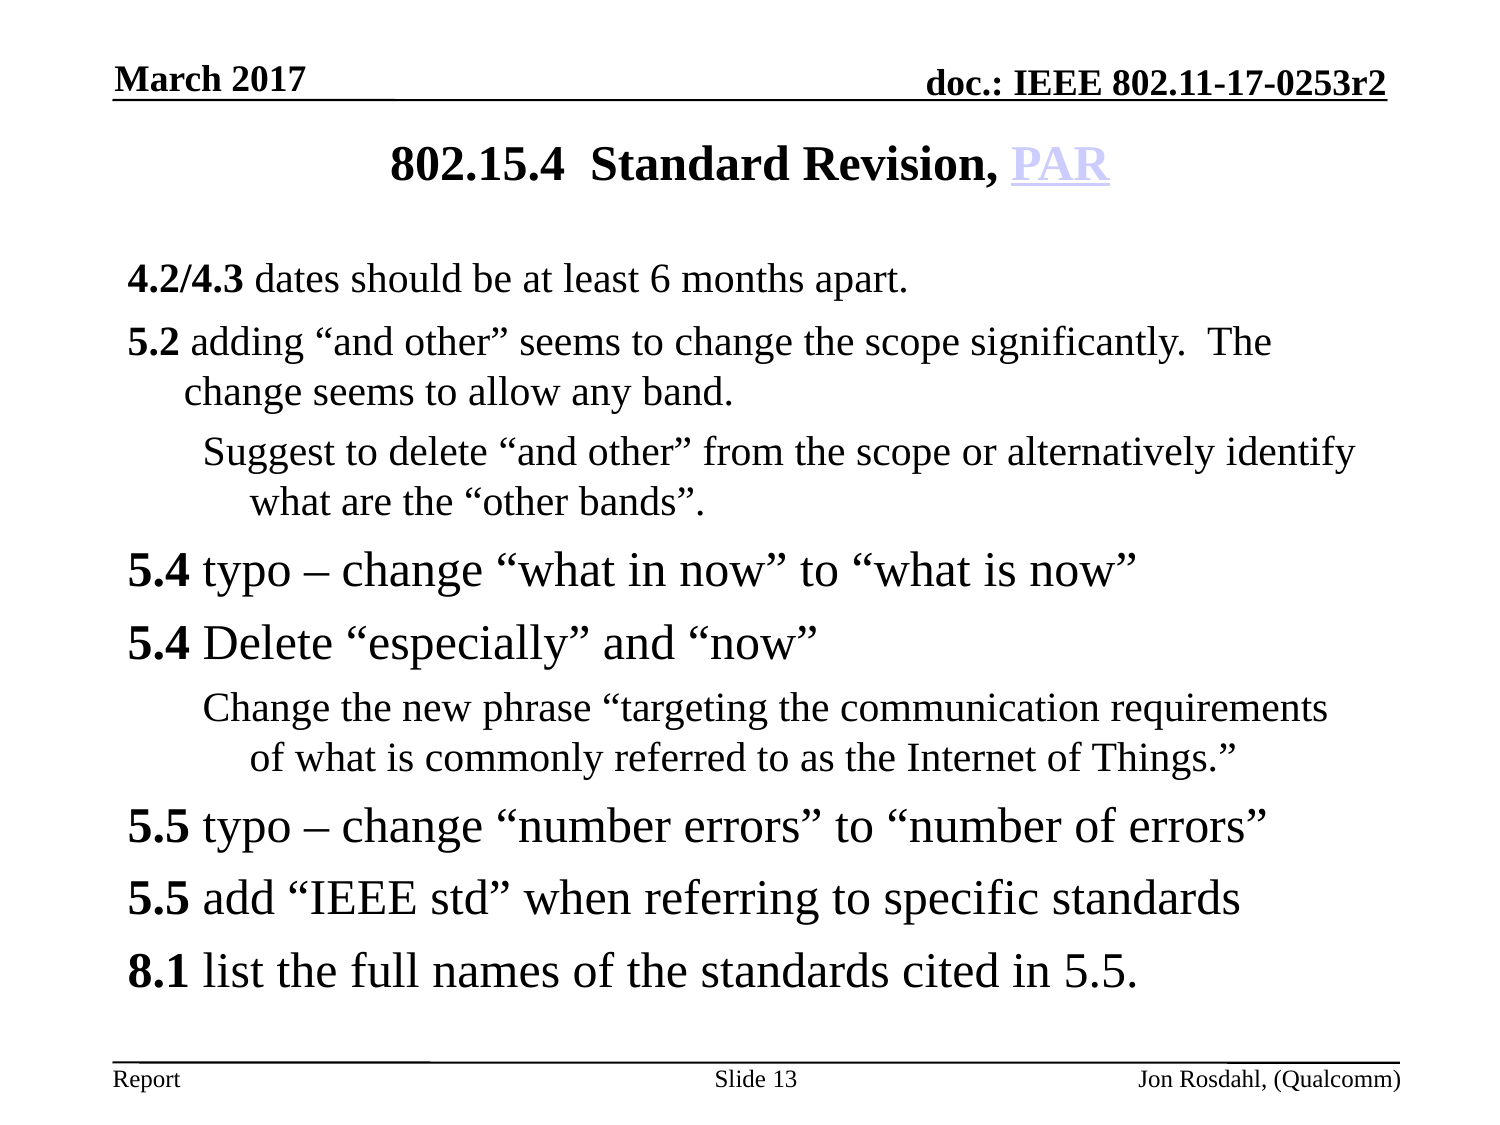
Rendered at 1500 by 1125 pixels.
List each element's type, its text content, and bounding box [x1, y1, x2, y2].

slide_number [114, 54, 423, 100]
slide_number Slide 13 [712, 1061, 800, 1123]
footer Jon Rosdahl, (Qualcomm) [878, 1061, 1402, 1093]
list 4.2/4.3 dates should be at least 6 months apart. 5.2 adding “and other” seems to change the scope significantly. The change seems to allow any band. Suggest to delete “and other” from the scope or alternatively identify what are the “other bands”. 5.4 typo – change “what in now” to “what is now” 5.4 Delete “especially” and “now” Change the new phrase “targeting the communication requirements of what is commonly referred to as the Internet of Things.” 5.5 typo – change “number errors” to “number of errors” 5.5 add “IEEE std” when referring to specific standards 8.1 list the full names of the standards cited in 5.5. [112, 243, 1388, 1048]
title 802.15.4 Standard Revision, PAR [112, 112, 1388, 209]
